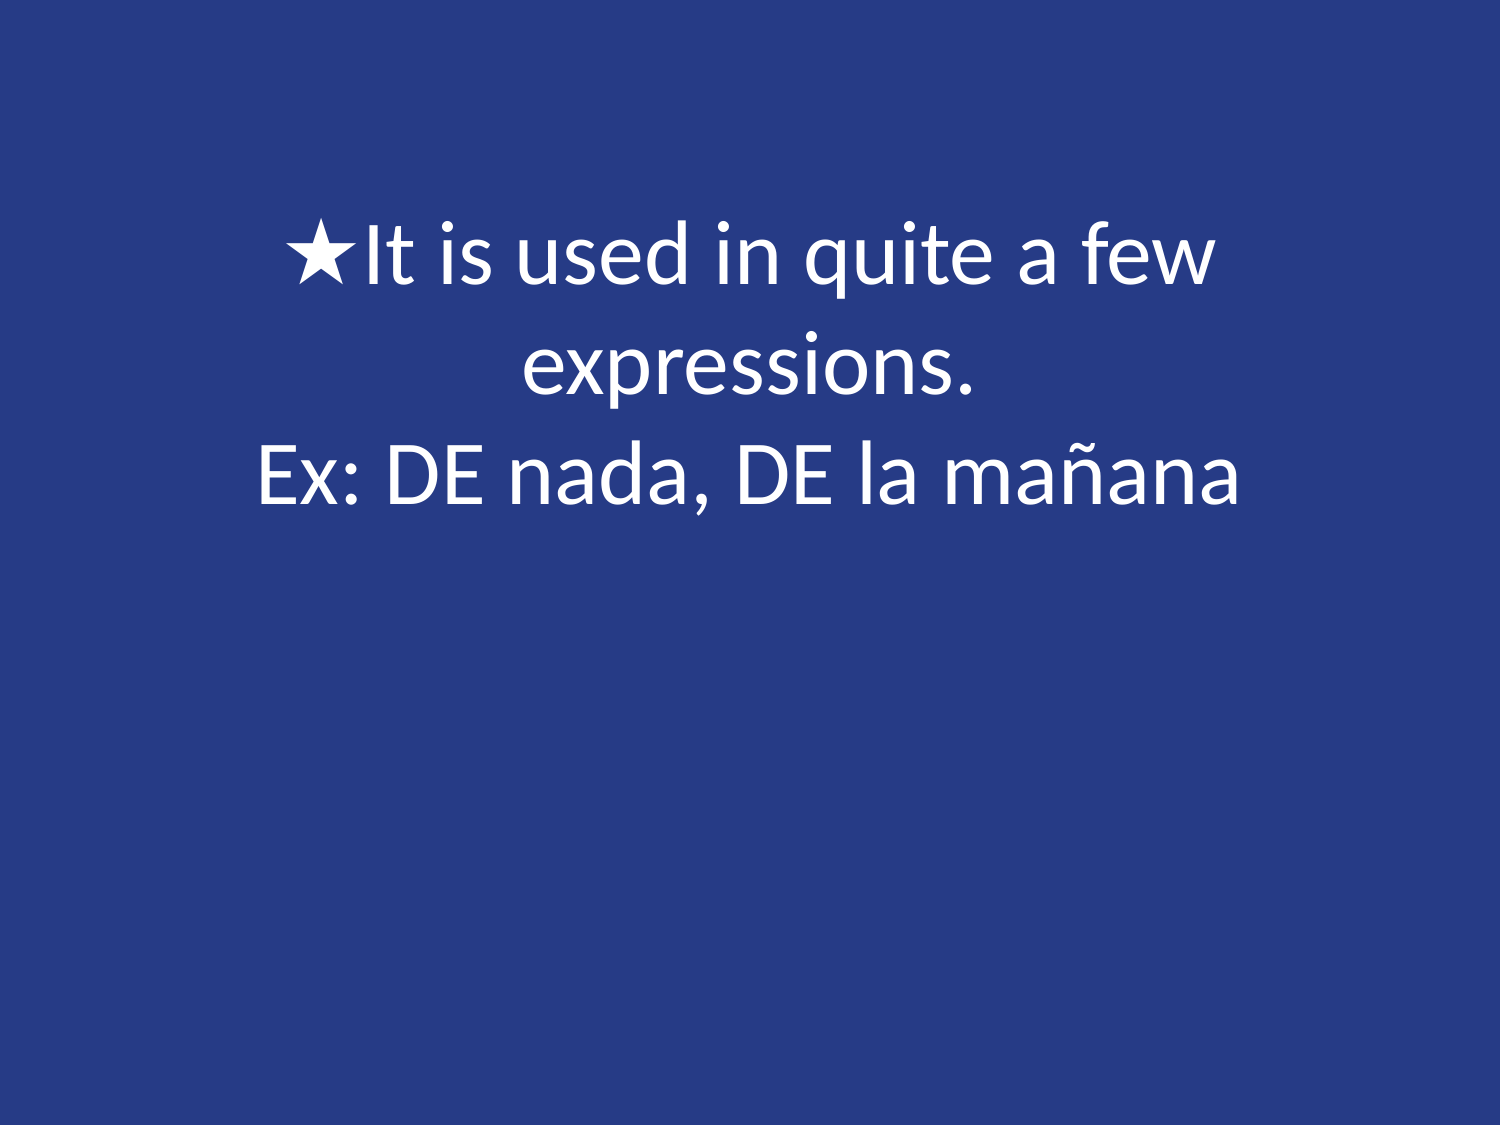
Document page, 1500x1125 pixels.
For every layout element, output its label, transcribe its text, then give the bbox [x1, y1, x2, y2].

title ★It is used in quite a few expressions. Ex: DE nada, DE la mañana [75, 45, 1425, 671]
